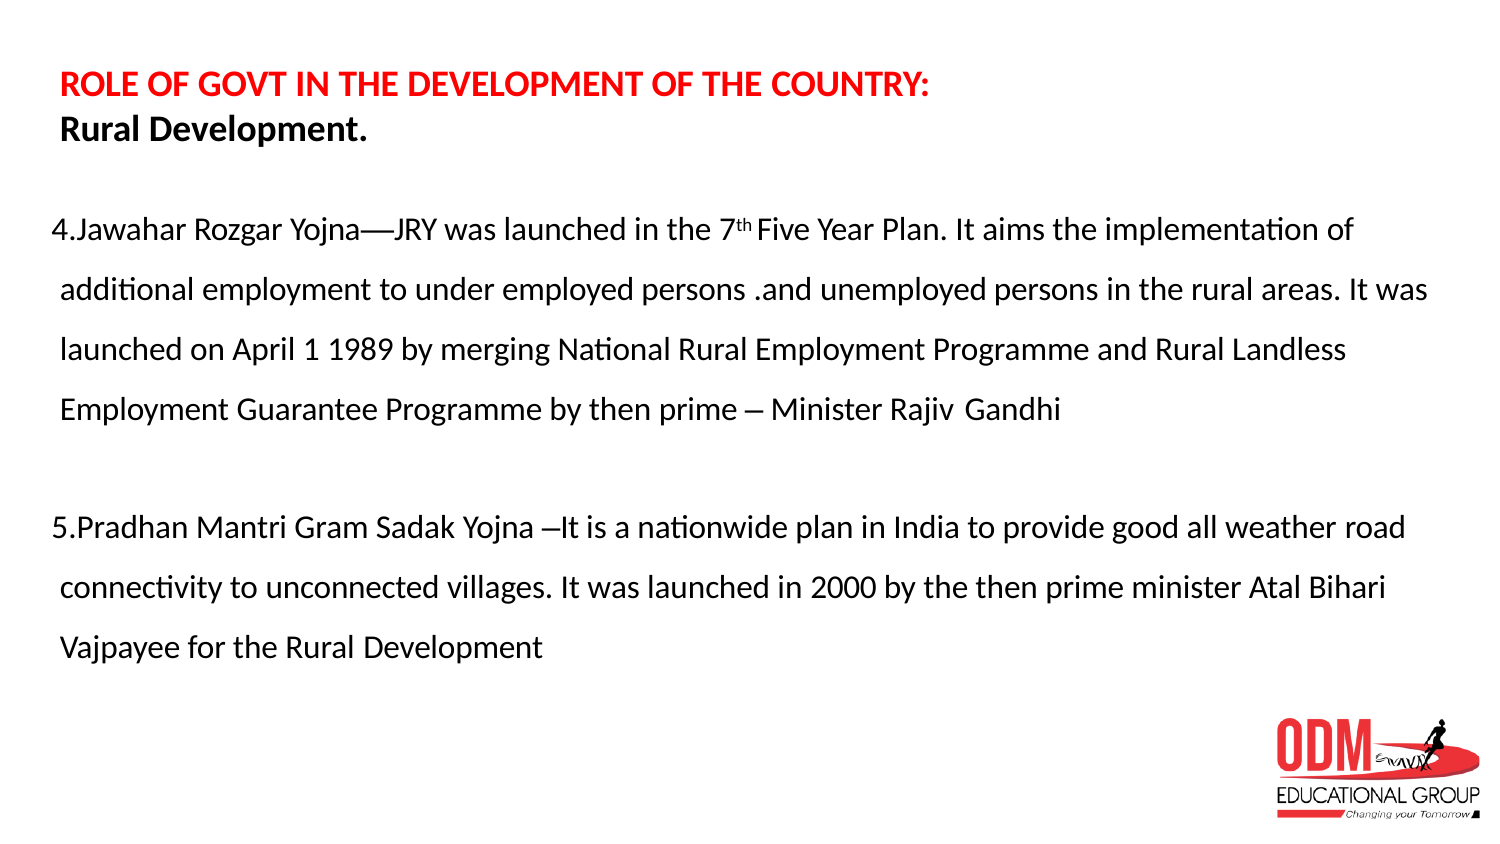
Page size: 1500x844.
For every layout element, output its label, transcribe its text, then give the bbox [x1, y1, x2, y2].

text_box [1277, 718, 1480, 819]
text_box Jawahar Rozgar Yojna—JRY was launched in the 7th Five Year Plan. It aims the implementation of additional employment to under employed persons .and unemployed persons in the rural areas. It was launched on April 1 1989 by merging National Rural Employment Programme and Rural Landless Employment Guarantee Programme by then prime – Minister Rajiv Gandhi Pradhan Mantri Gram Sadak Yojna –It is a nationwide plan in India to provide good all weather road connectivity to unconnected villages. It was launched in 2000 by the then prime minister Atal Bihari Vajpayee for the Rural Development [51, 185, 1457, 666]
title ROLE OF GOVT IN THE DEVELOPMENT OF THE COUNTRY: Rural Development. [57, 57, 943, 185]
